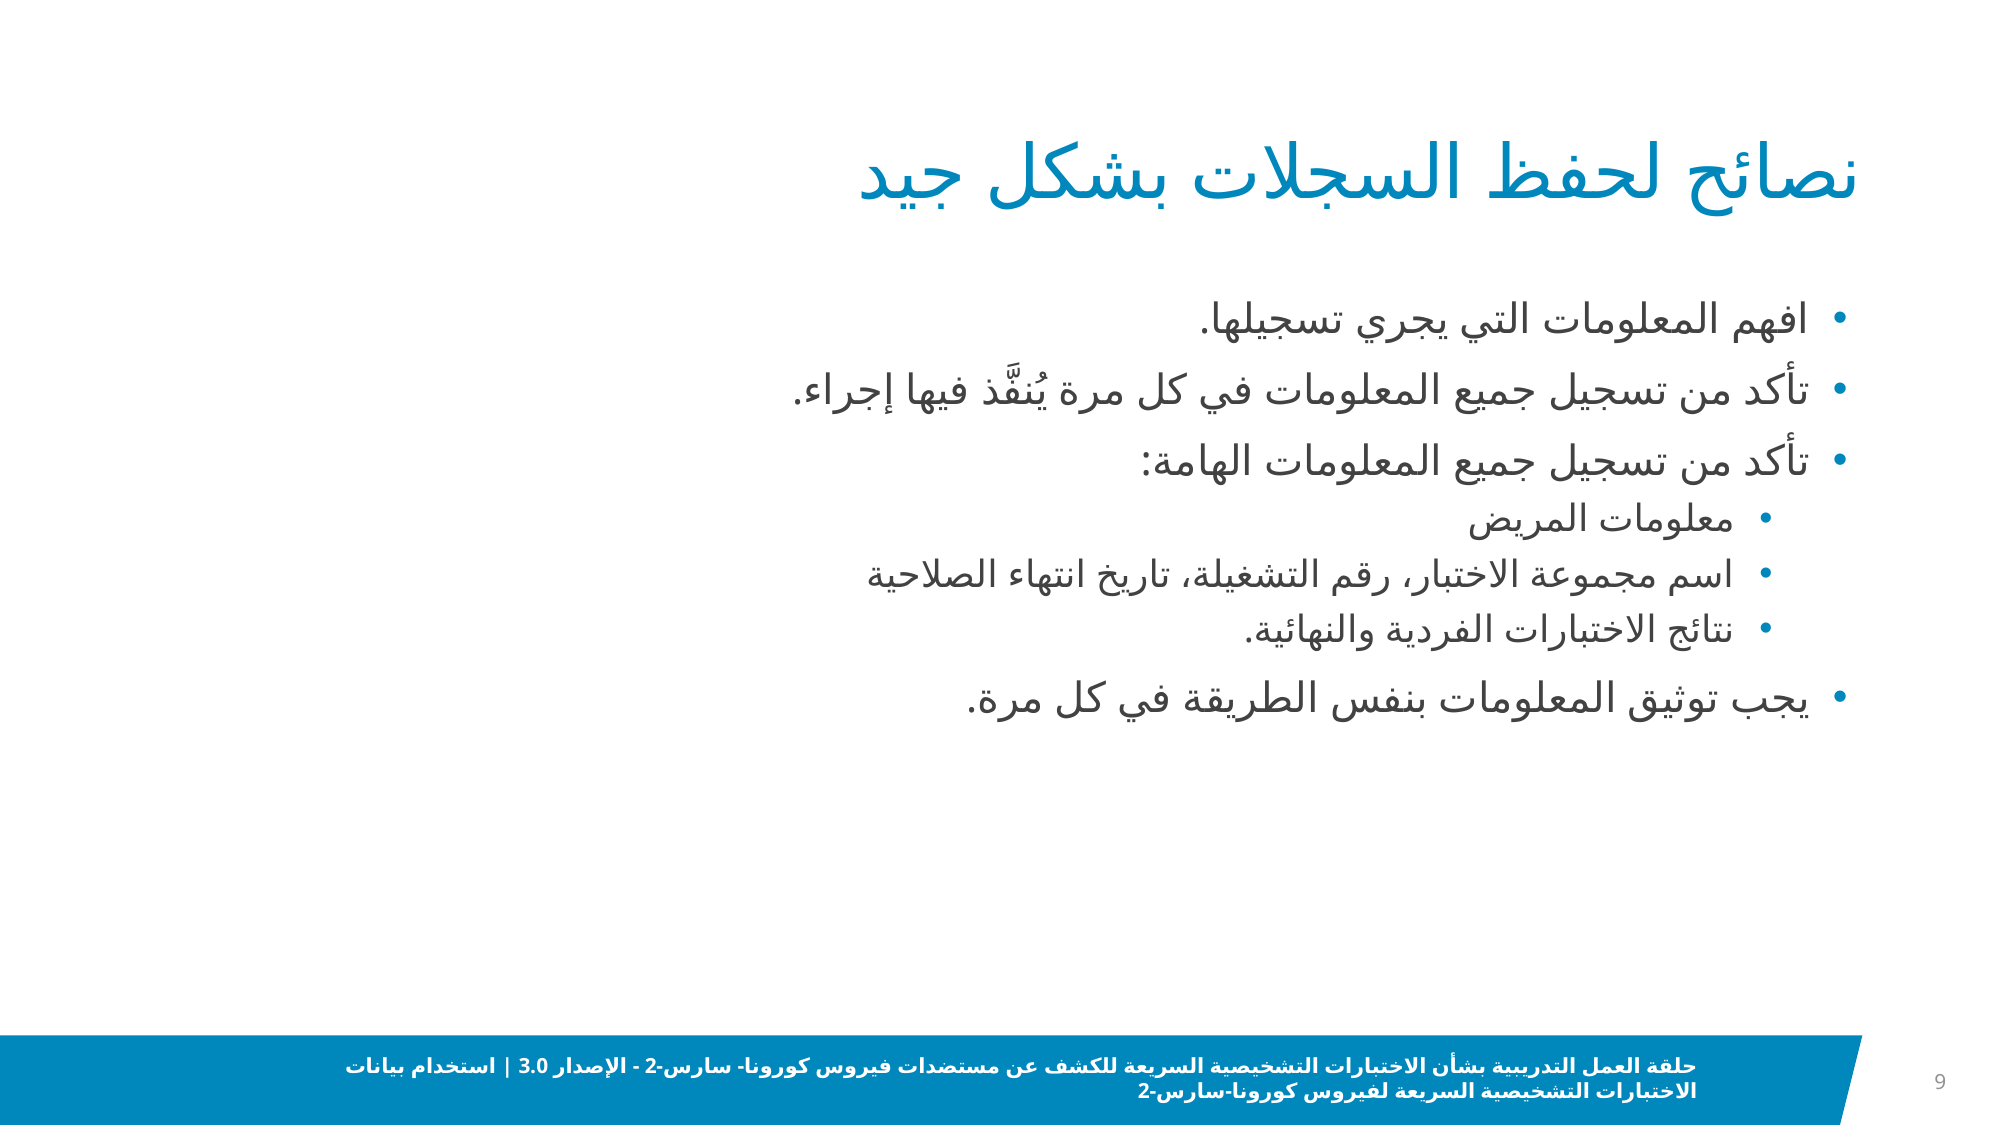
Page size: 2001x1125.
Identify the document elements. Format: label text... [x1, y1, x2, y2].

title نصائح لحفظ السجلات بشكل جيد [137, 59, 1863, 215]
slide_number 9 [1862, 1035, 1947, 1125]
footer حلقة العمل التدريبية بشأن الاختبارات التشخيصية السريعة للكشف عن مستضدات فيروس كورونا- سارس-2 - الإصدار 3.0 | استخدام بيانات الاختبارات التشخيصية السريعة لفيروس كورونا-سارس-2 [302, 1036, 1698, 1119]
list افهم المعلومات التي يجري تسجيلها. تأكد من تسجيل جميع المعلومات في كل مرة يُنفَّذ فيها إجراء. تأكد من تسجيل جميع المعلومات الهامة: معلومات المريض اسم مجموعة الاختبار، رقم التشغيلة، تاريخ انتهاء الصلاحية نتائج الاختبارات الفردية والنهائية. يجب توثيق المعلومات بنفس الطريقة في كل مرة. [137, 284, 1863, 1014]
